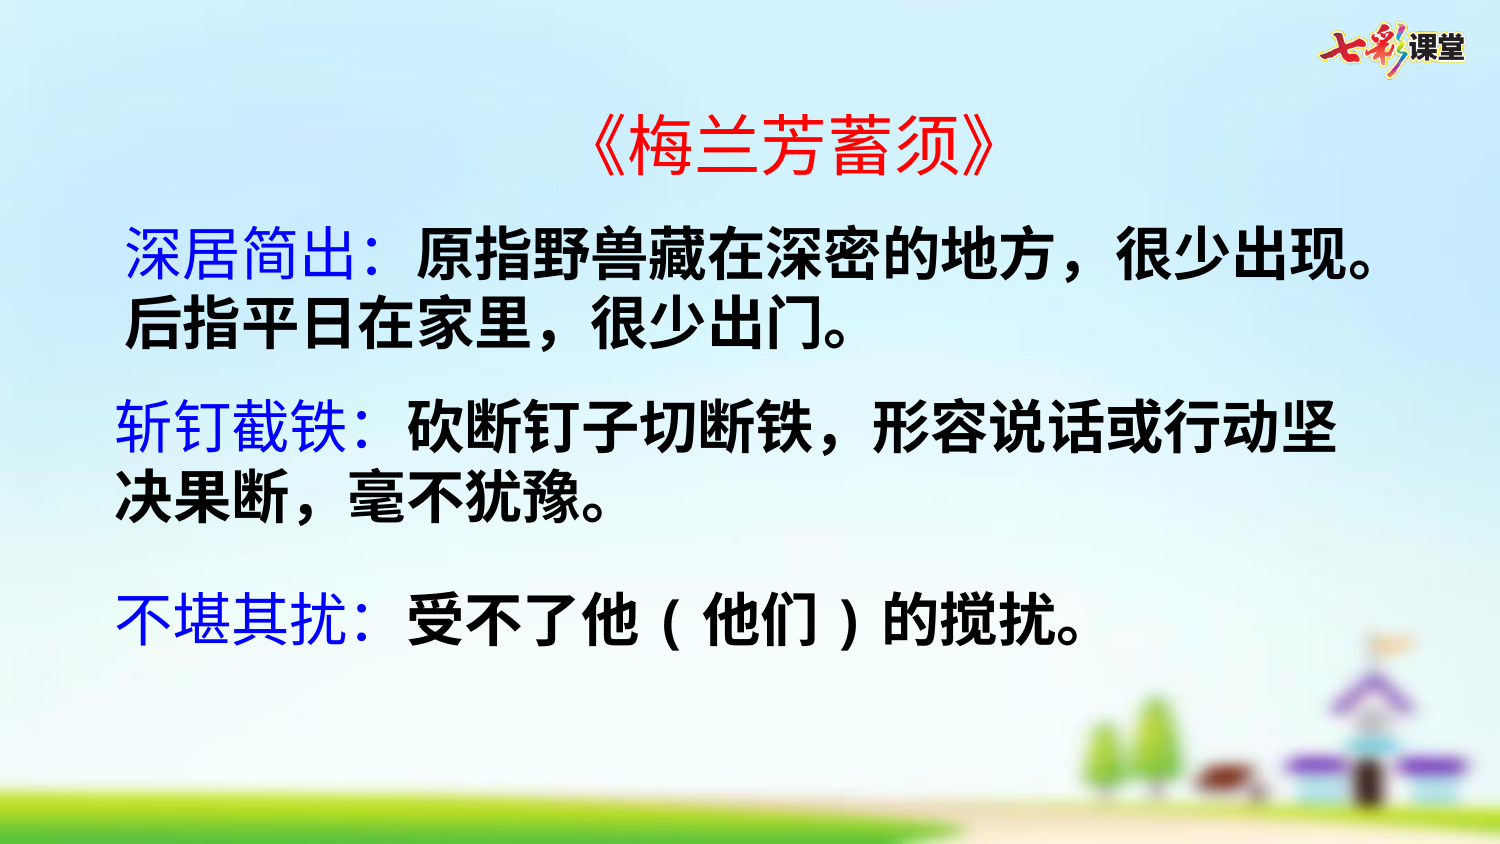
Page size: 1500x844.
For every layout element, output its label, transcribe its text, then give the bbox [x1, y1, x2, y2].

text_box 深居简出：原指野兽藏在深密的地方，很少出现。 后指平日在家里，很少出门。 [109, 209, 1422, 364]
text_box 斩钉截铁：砍断钉子切断铁，形容说话或行动坚决果断，毫不犹豫。 [100, 383, 1400, 538]
text_box 不堪其扰：受不了他(他们)的搅扰。 [100, 575, 1400, 661]
text_box 《梅兰芳蓄须》 [546, 95, 1044, 191]
picture [0, 0, 1500, 844]
